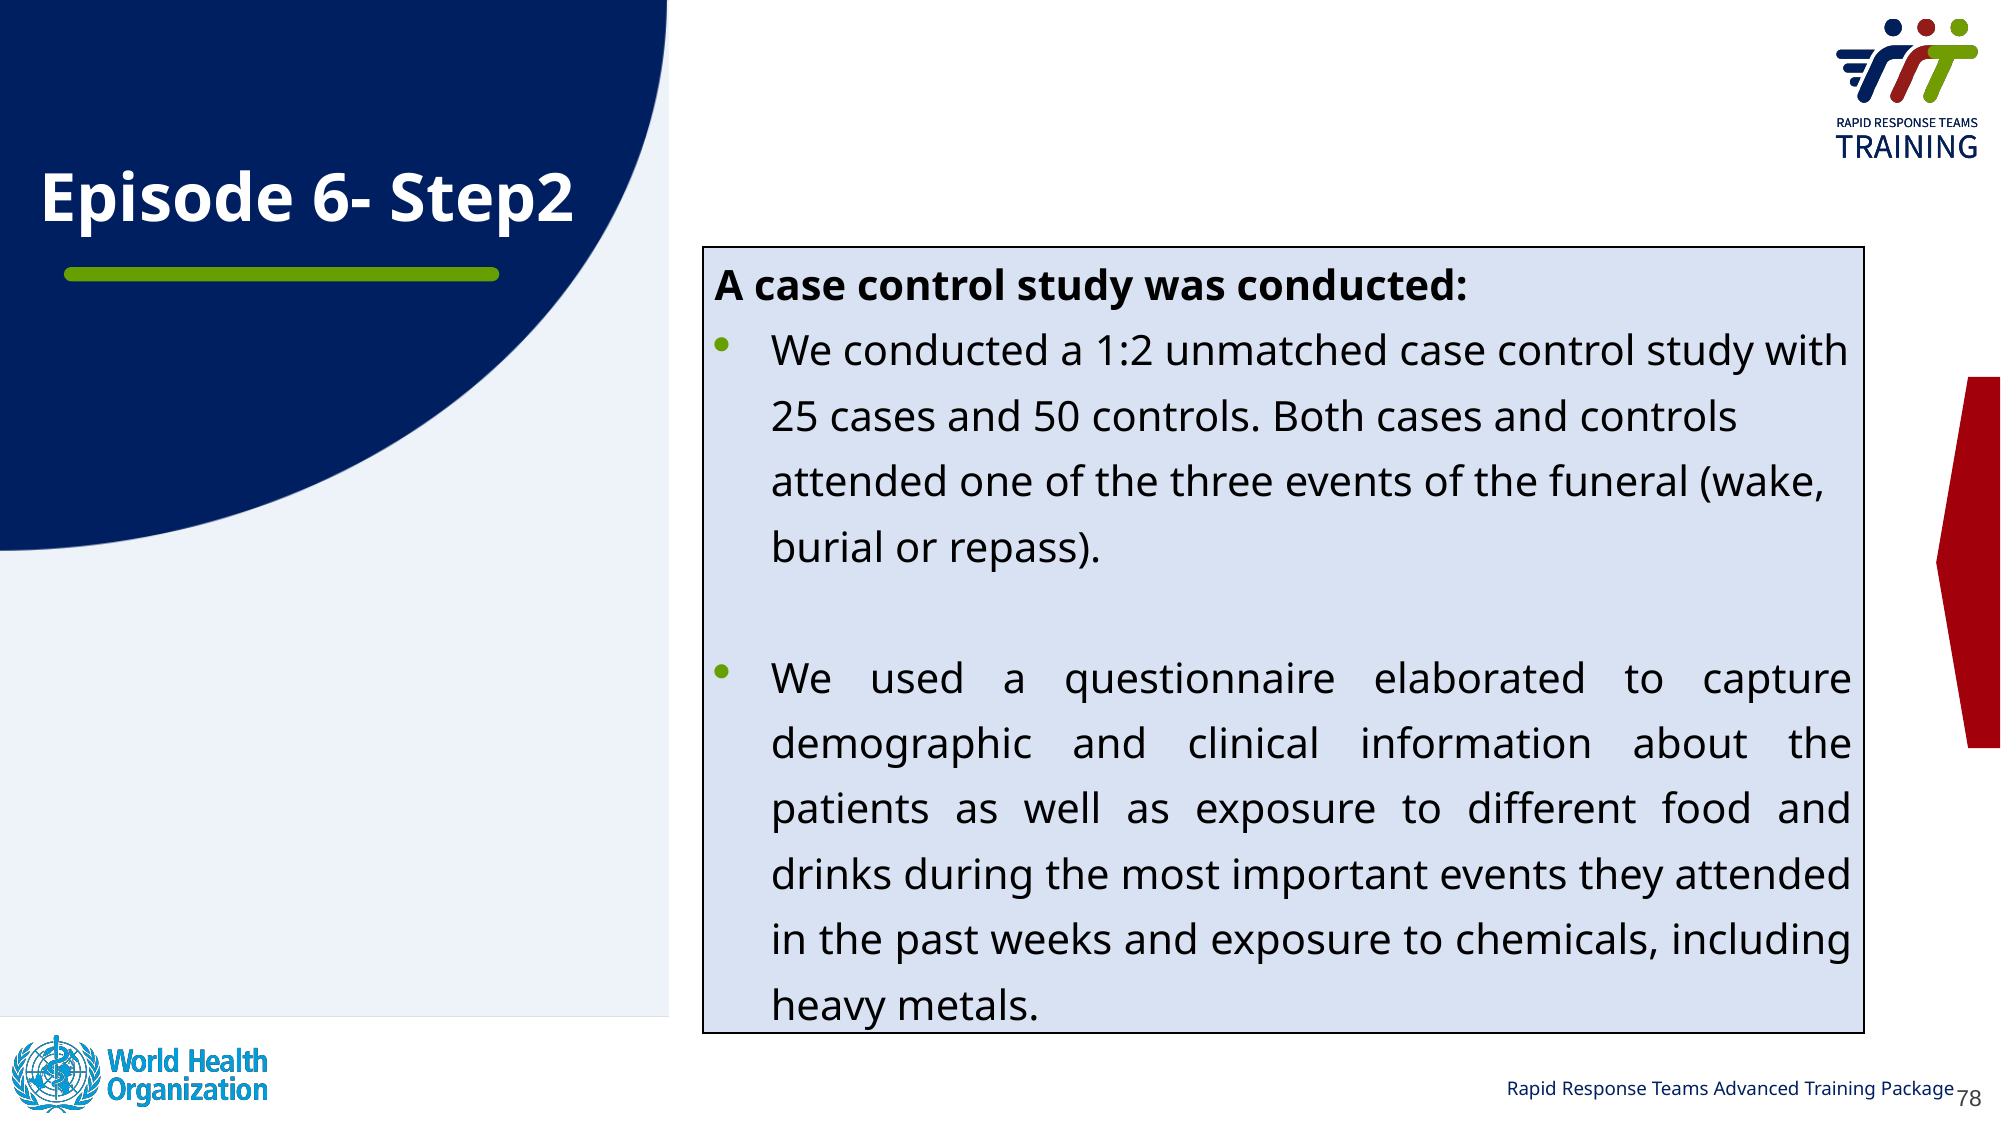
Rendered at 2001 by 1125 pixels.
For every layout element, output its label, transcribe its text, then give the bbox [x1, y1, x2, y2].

picture [46, 1056, 54, 1062]
picture [24, 1054, 36, 1087]
picture [40, 1062, 47, 1070]
picture [34, 1054, 43, 1078]
picture [71, 1053, 90, 1091]
title Episode 6- Step2 [31, 105, 616, 295]
picture [22, 1062, 26, 1077]
picture [0, 0, 669, 1018]
picture [12, 1083, 48, 1113]
table_header A case control study was conducted: We conducted a 1:2 unmatched case control study with 25 cases and 50 controls. Both cases and controls attended one of the three events of the funeral (wake, burial or repass). We used a questionnaire elaborated to capture demographic and clinical information about the patients as well as exposure to different food and drinks during the most important events they attended in the past weeks and exposure to chemicals, including heavy metals. [704, 248, 1863, 1032]
picture [50, 1108, 62, 1113]
picture [12, 1035, 54, 1068]
picture [36, 1088, 78, 1105]
picture [1835, 19, 1978, 167]
picture [30, 1083, 37, 1091]
picture [59, 1035, 267, 1113]
